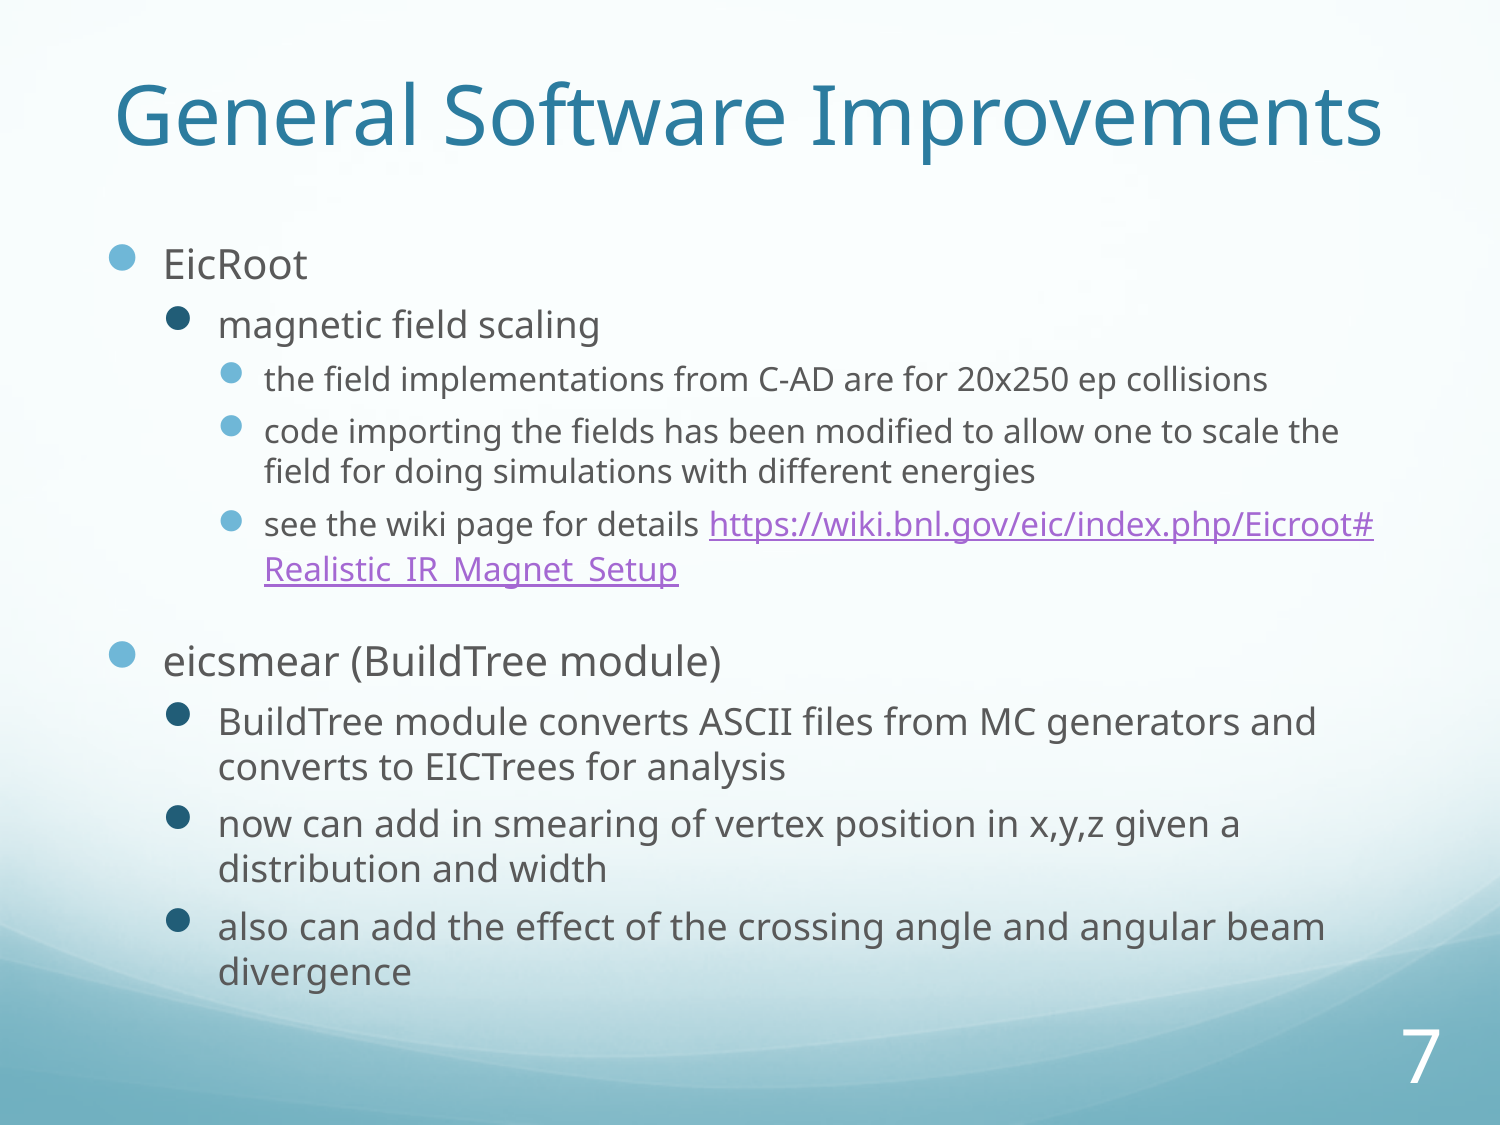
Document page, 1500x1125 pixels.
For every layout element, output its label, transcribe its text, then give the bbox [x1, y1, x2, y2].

list EicRoot magnetic field scaling the field implementations from C-AD are for 20x250 ep collisions code importing the fields has been modified to allow one to scale the field for doing simulations with different energies see the wiki page for details https://wiki.bnl.gov/eic/index.php/Eicroot#Realistic_IR_Magnet_Setup eicsmear (BuildTree module) BuildTree module converts ASCII files from MC generators and converts to EICTrees for analysis now can add in smearing of vertex position in x,y,z given a distribution and width also can add the effect of the crossing angle and angular beam divergence [90, 230, 1410, 944]
title General Software Improvements [90, 38, 1410, 170]
slide_number 7 [1295, 1029, 1459, 1090]
